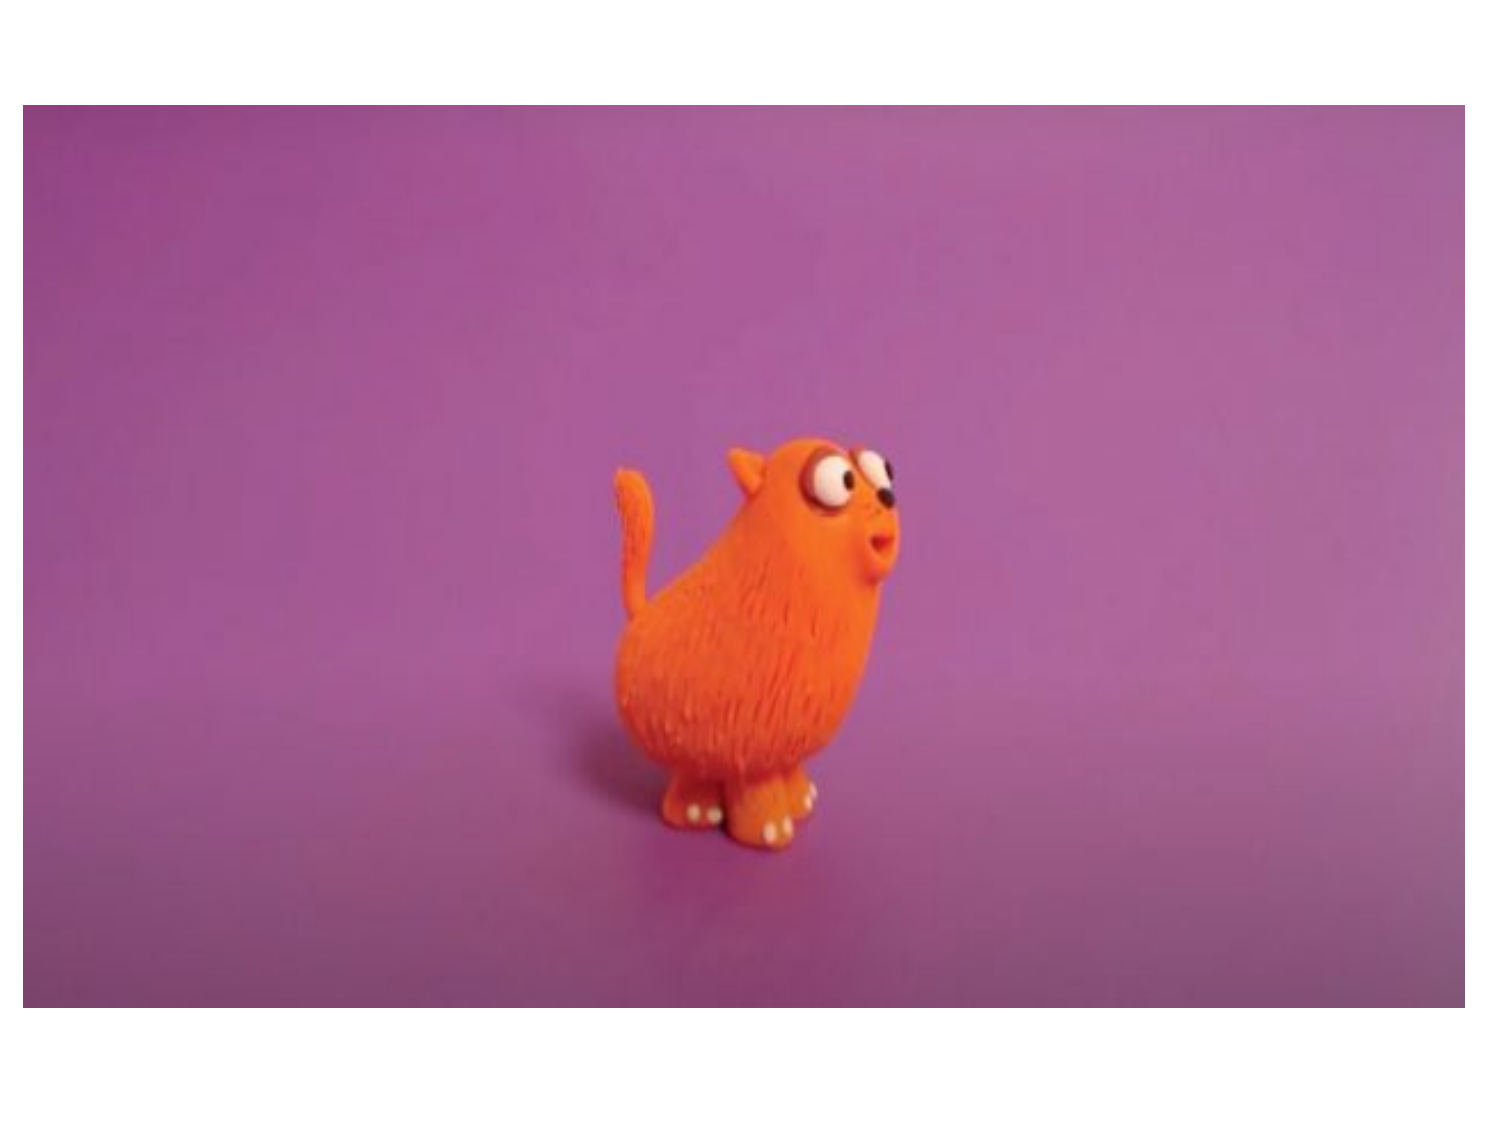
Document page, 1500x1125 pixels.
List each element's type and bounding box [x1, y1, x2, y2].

picture [23, 105, 1466, 1008]
